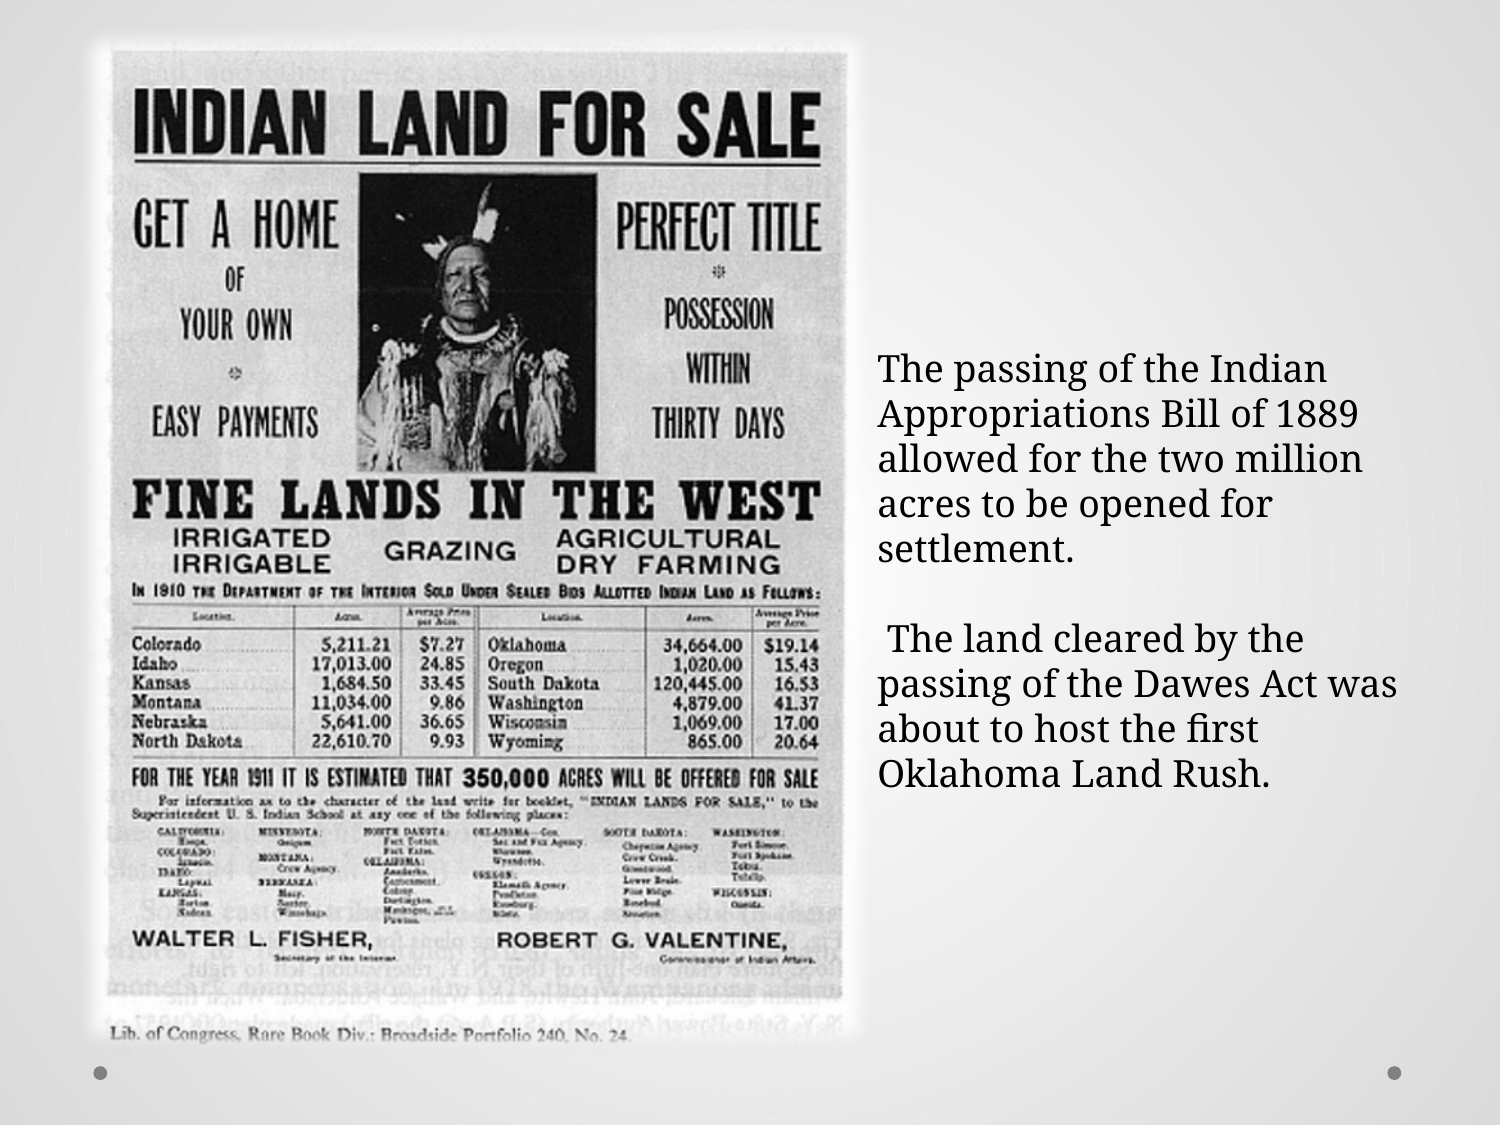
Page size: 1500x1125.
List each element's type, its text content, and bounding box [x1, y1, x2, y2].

text_box The passing of the Indian Appropriations Bill of 1889 allowed for the two million acres to be opened for settlement. The land cleared by the passing of the Dawes Act was about to host the first Oklahoma Land Rush. [879, 337, 1463, 803]
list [74, 24, 876, 1053]
